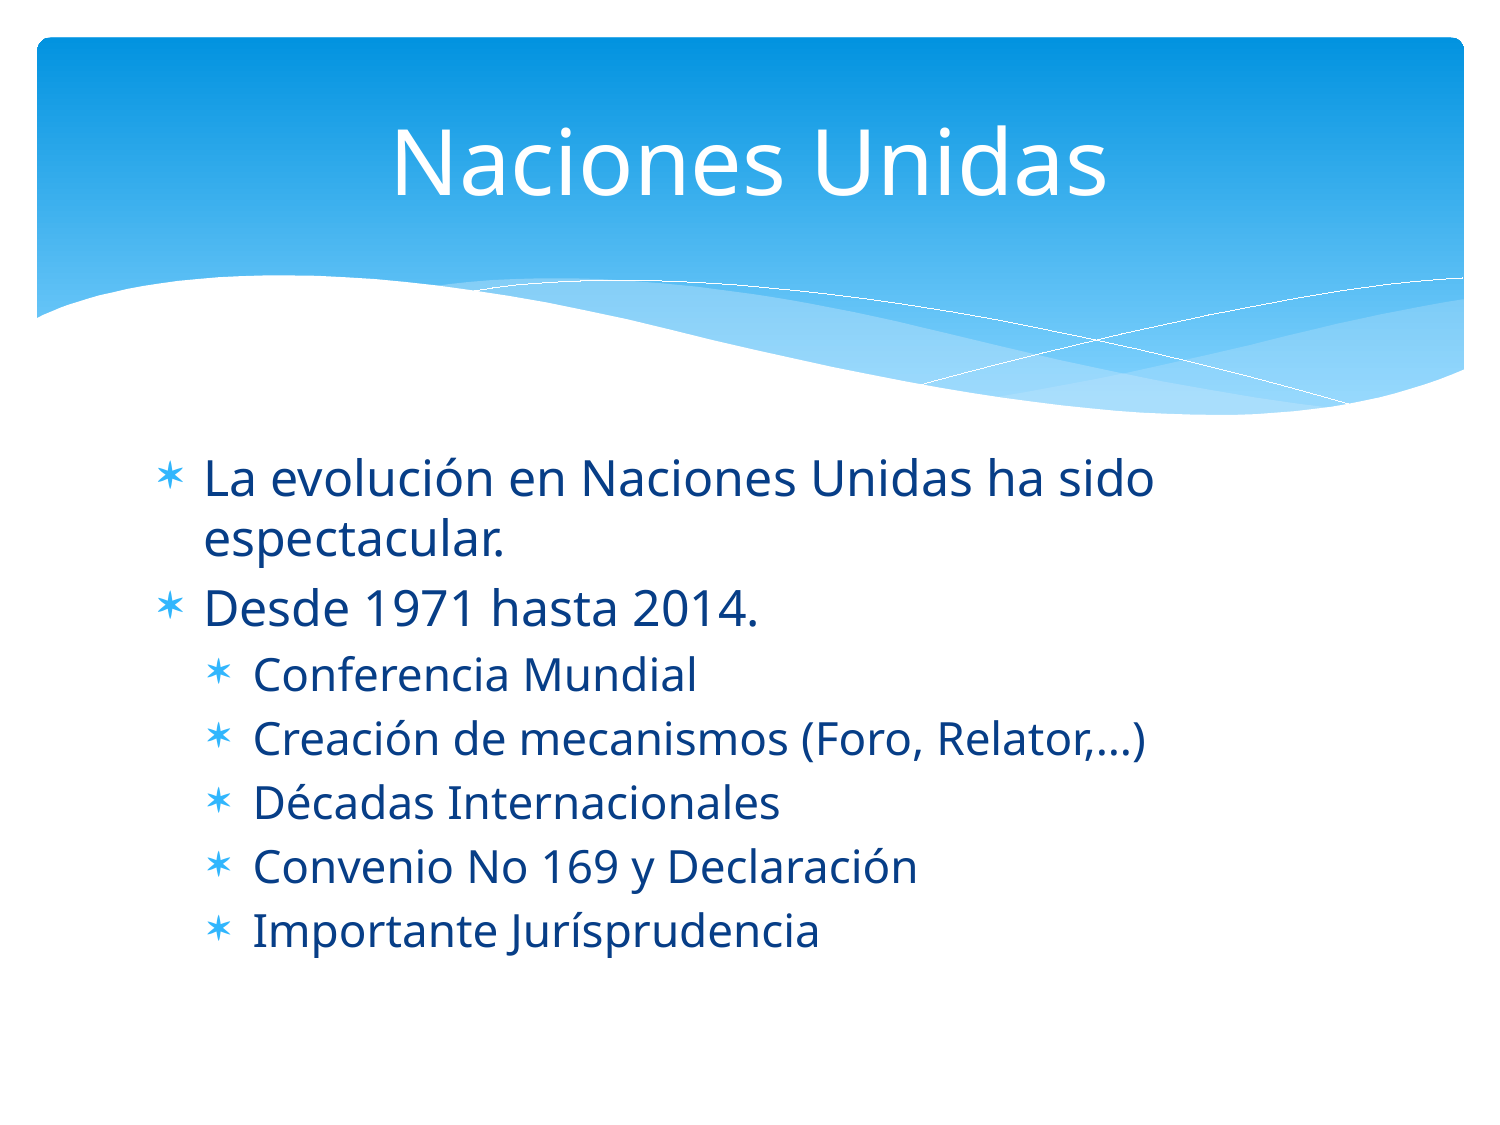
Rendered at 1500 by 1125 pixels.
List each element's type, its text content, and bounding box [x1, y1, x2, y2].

list La evolución en Naciones Unidas ha sido espectacular. Desde 1971 hasta 2014. Conferencia Mundial Creación de mecanismos (Foro, Relator,…) Décadas Internacionales Convenio No 169 y Declaración Importante Jurísprudencia [143, 438, 1359, 1005]
title Naciones Unidas [75, 55, 1425, 261]
